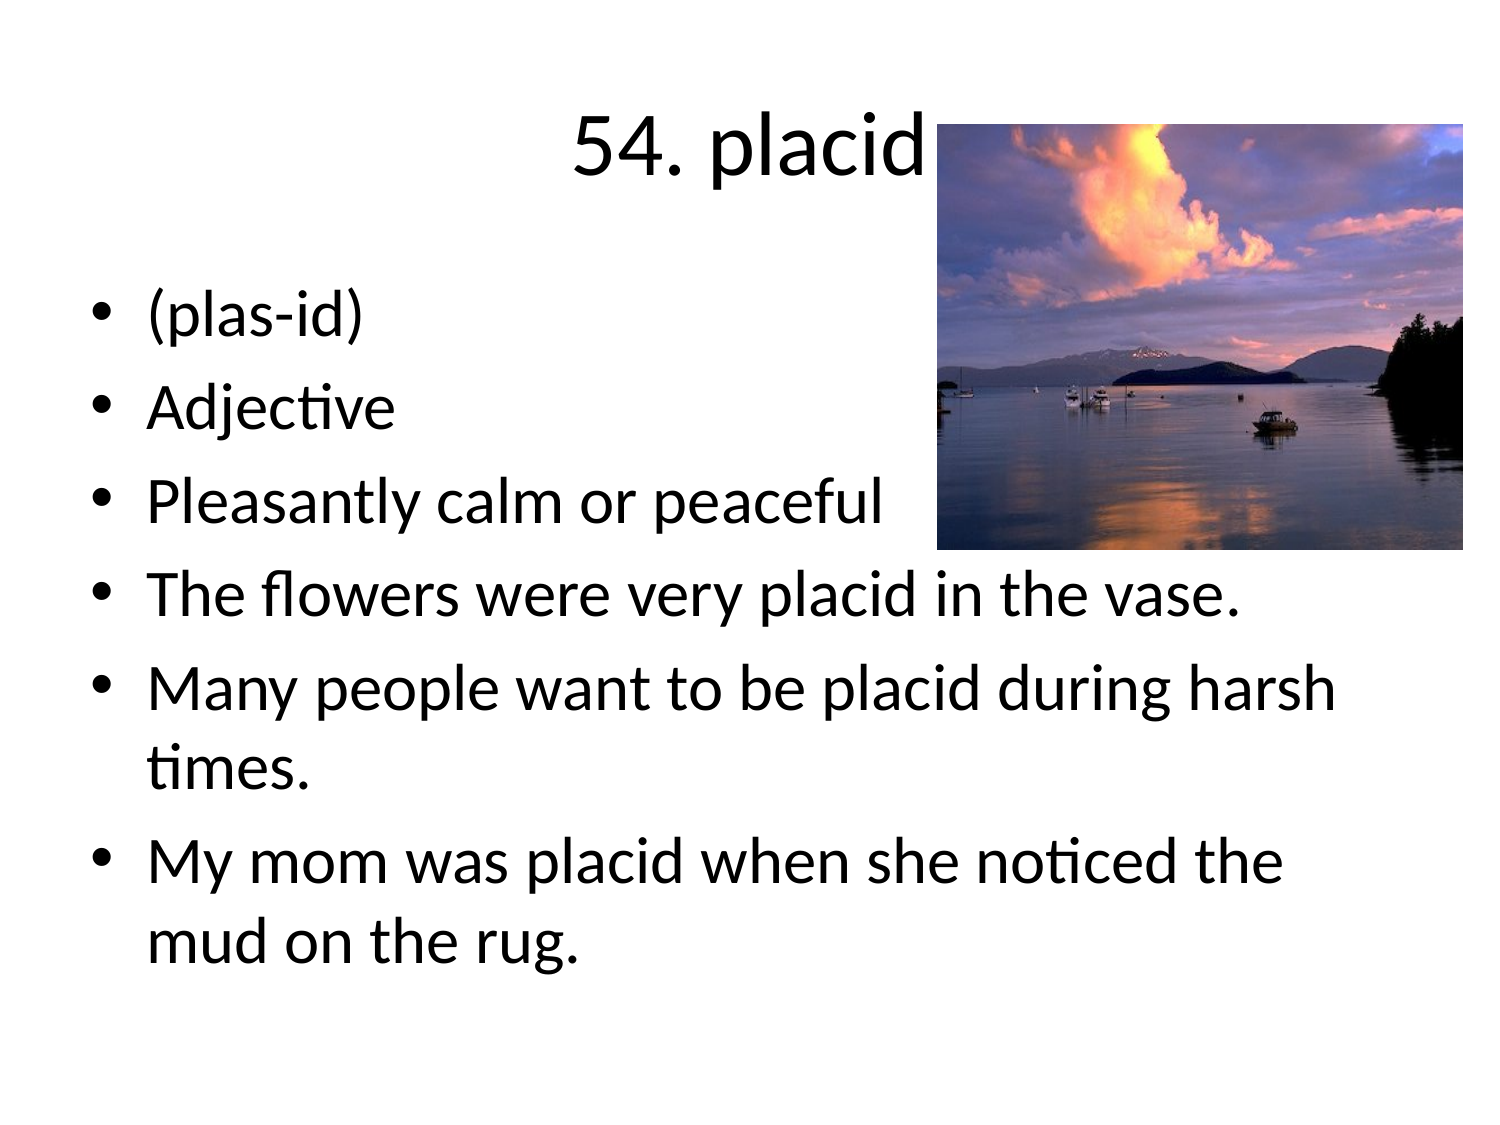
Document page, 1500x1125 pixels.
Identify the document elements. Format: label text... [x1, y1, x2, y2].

picture [937, 124, 1463, 551]
list (plas-id) Adjective Pleasantly calm or peaceful The flowers were very placid in the vase. Many people want to be placid during harsh times. My mom was placid when she noticed the mud on the rug. [74, 262, 1426, 1006]
title 54. placid [74, 44, 1426, 233]
